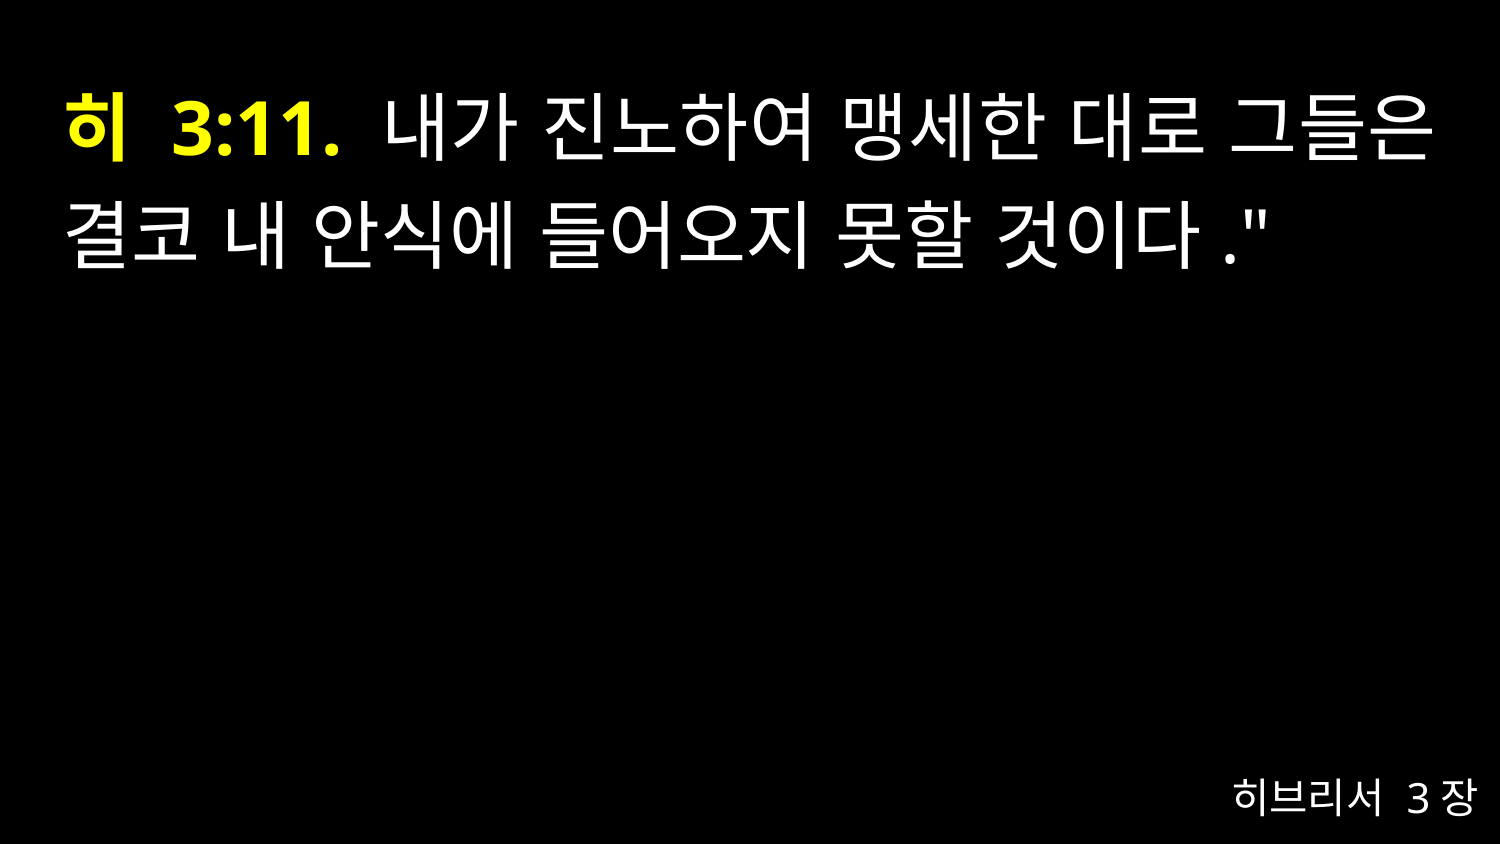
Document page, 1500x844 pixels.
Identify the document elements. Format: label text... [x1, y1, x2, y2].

subtitle 히브리서 3장 [916, 770, 1500, 844]
title 히 3:11. 내가 진노하여 맹세한 대로 그들은 결코 내 안식에 들어오지 못할 것이다." [0, 0, 1500, 844]
